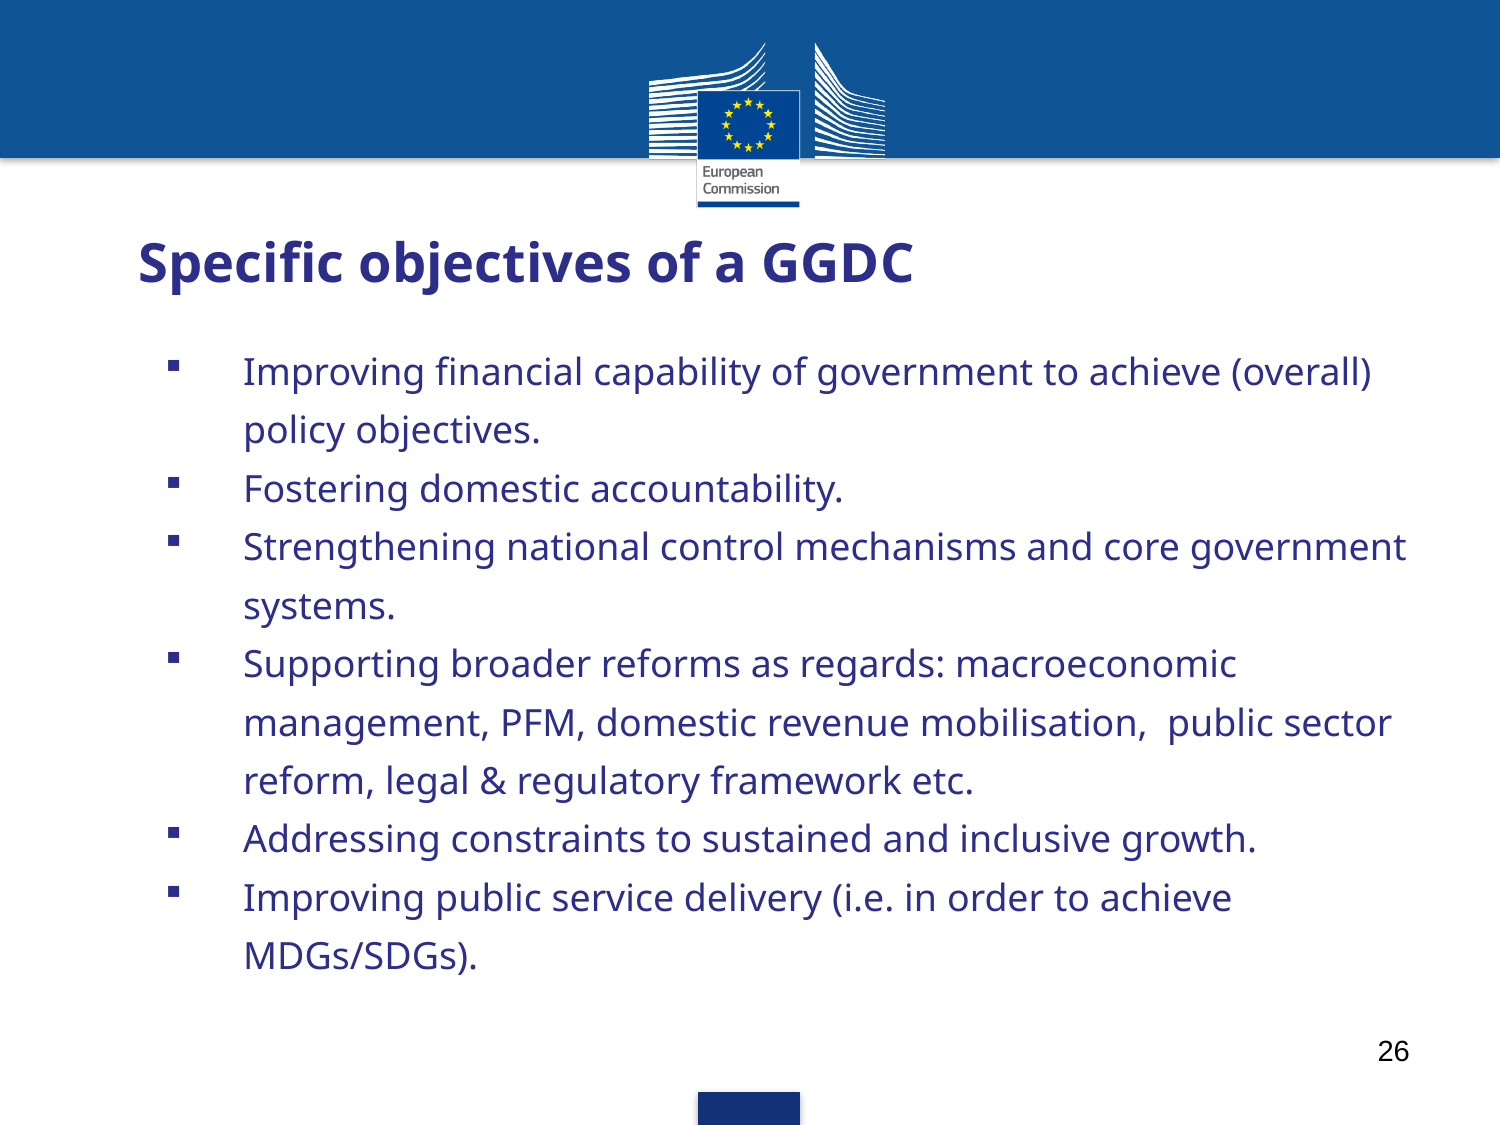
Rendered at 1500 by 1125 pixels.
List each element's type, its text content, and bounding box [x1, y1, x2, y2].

picture [649, 42, 885, 208]
slide_number 26 [1074, 1024, 1426, 1103]
list Improving financial capability of government to achieve (overall) policy objectives. Fostering domestic accountability. Strengthening national control mechanisms and core government systems. Supporting broader reforms as regards: macroeconomic management, PFM, domestic revenue mobilisation, public sector reform, legal & regulatory framework etc. Addressing constraints to sustained and inclusive growth. Improving public service delivery (i.e. in order to achieve MDGs/SDGs). [74, 326, 1426, 1001]
title Specific objectives of a GGDC [64, 219, 1416, 303]
